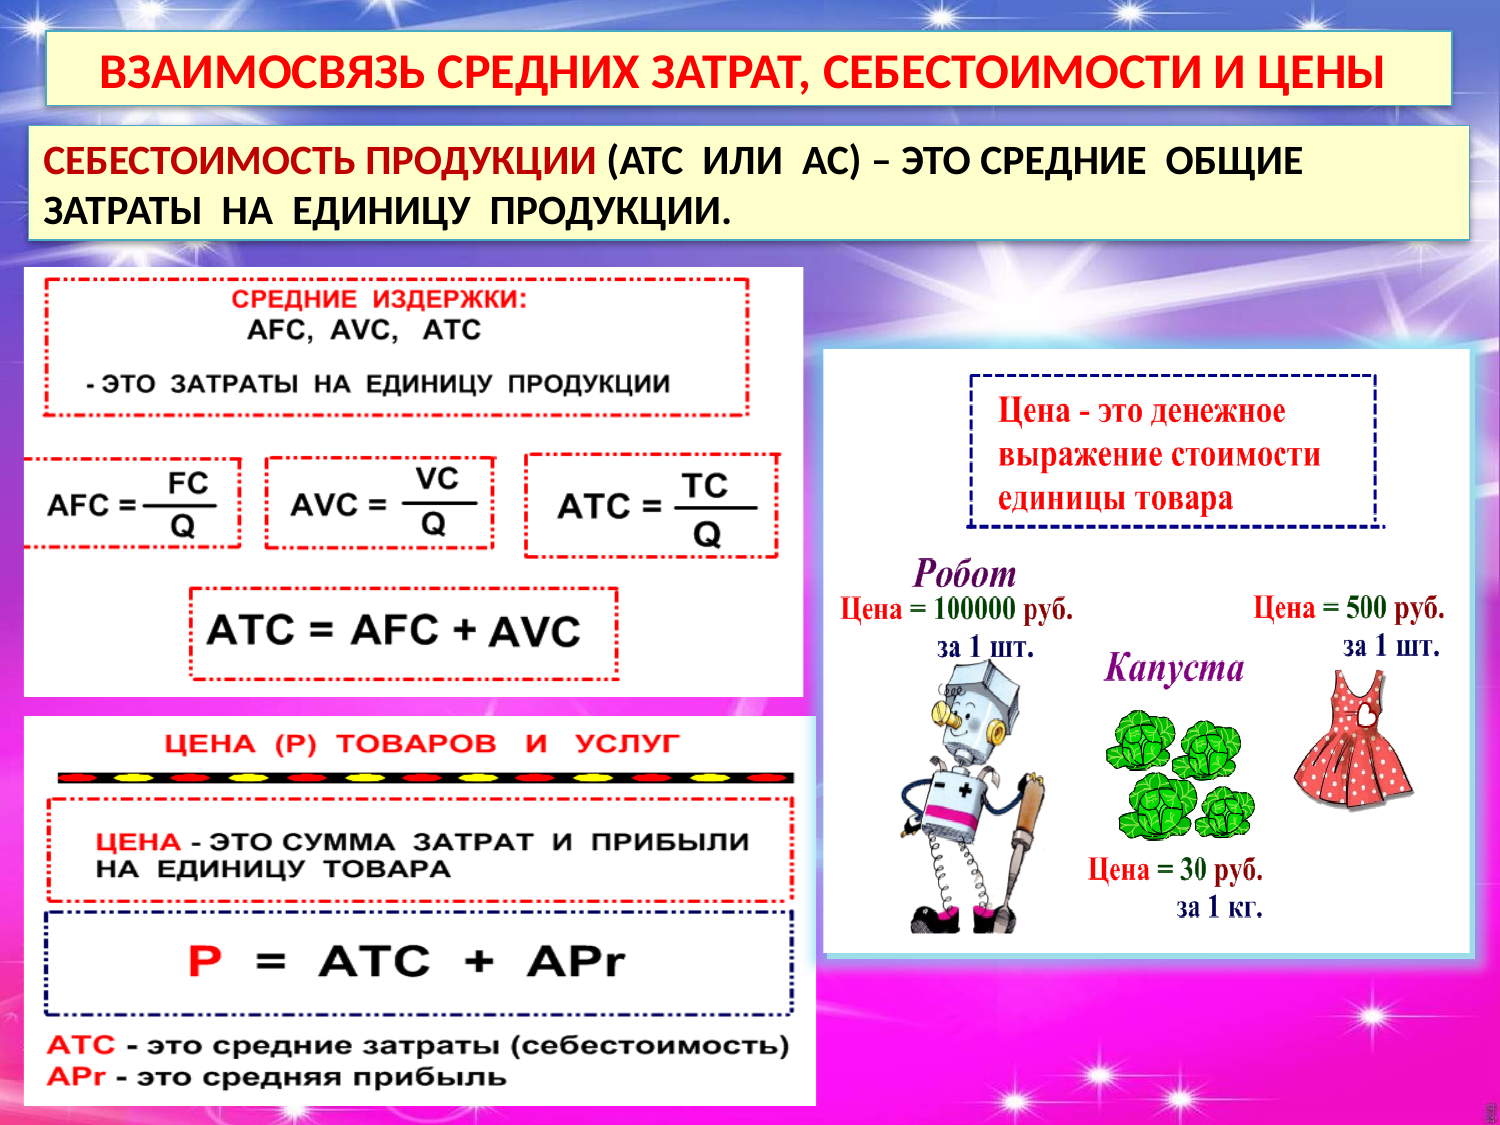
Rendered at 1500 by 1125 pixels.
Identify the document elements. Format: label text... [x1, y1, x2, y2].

text_box ВЗАИМОСВЯЗЬ СРЕДНИХ ЗАТРАТ, СЕБЕСТОИМОСТИ И ЦЕНЫ [45, 30, 1453, 106]
text_box СЕБЕСТОИМОСТЬ ПРОДУКЦИИ (ATC ИЛИ AC) – ЭТО СРЕДНИЕ ОБЩИЕ ЗАТРАТЫ НА ЕДИНИЦУ ПРОДУКЦИИ. [28, 125, 1470, 241]
picture [0, 0, 1500, 1125]
